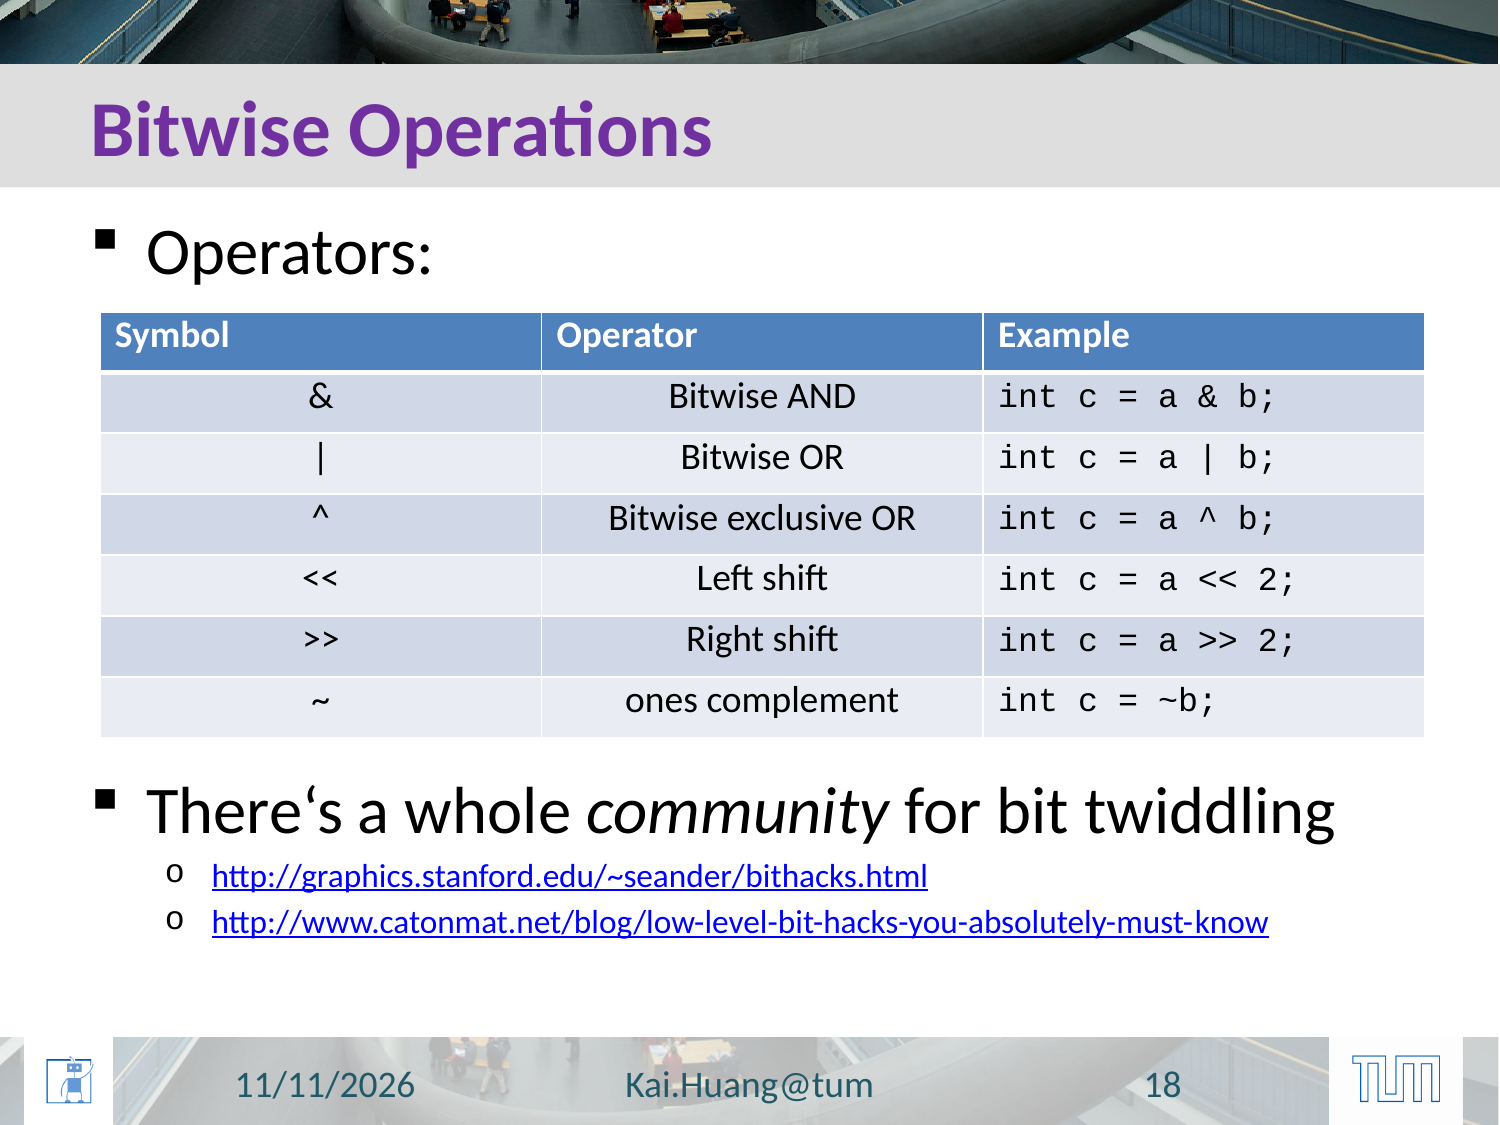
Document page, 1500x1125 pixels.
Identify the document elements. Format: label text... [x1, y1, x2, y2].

table_cell >> [101, 617, 541, 676]
table_cell Right shift [542, 617, 982, 676]
footer Kai.Huang@tum [512, 1052, 988, 1113]
table_cell Left shift [542, 556, 982, 615]
table_cell | [101, 434, 541, 493]
table_cell int c = a & b; [984, 375, 1424, 432]
table_cell << [101, 556, 541, 615]
table_cell int c = a | b; [984, 434, 1424, 493]
table_cell Bitwise AND [542, 375, 982, 432]
table_header Symbol [101, 313, 541, 370]
table_cell ^ [101, 495, 541, 554]
picture [0, 0, 1500, 64]
title Bitwise Operations [75, 62, 1425, 188]
picture [0, 1032, 1500, 1125]
table_cell int c = ~b; [984, 678, 1424, 737]
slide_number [162, 1052, 488, 1113]
list Operators: There‘s a whole community for bit twiddling http://graphics.stanford.edu/~seander/bithacks.html http://www.catonmat.net/blog/low-level-bit-hacks-you-absolutely-must-know [75, 200, 1425, 1025]
table_cell int c = a ^ b; [984, 495, 1424, 554]
table_cell int c = a << 2; [984, 556, 1424, 615]
table_cell ~ [101, 678, 541, 737]
table_cell Bitwise OR [542, 434, 982, 493]
table_cell ones complement [542, 678, 982, 737]
table_header Operator [542, 313, 982, 370]
table_cell Bitwise exclusive OR [542, 495, 982, 554]
slide_number 18 [1012, 1052, 1313, 1113]
table_cell & [101, 375, 541, 432]
table_cell int c = a >> 2; [984, 617, 1424, 676]
table_header Example [984, 313, 1424, 370]
